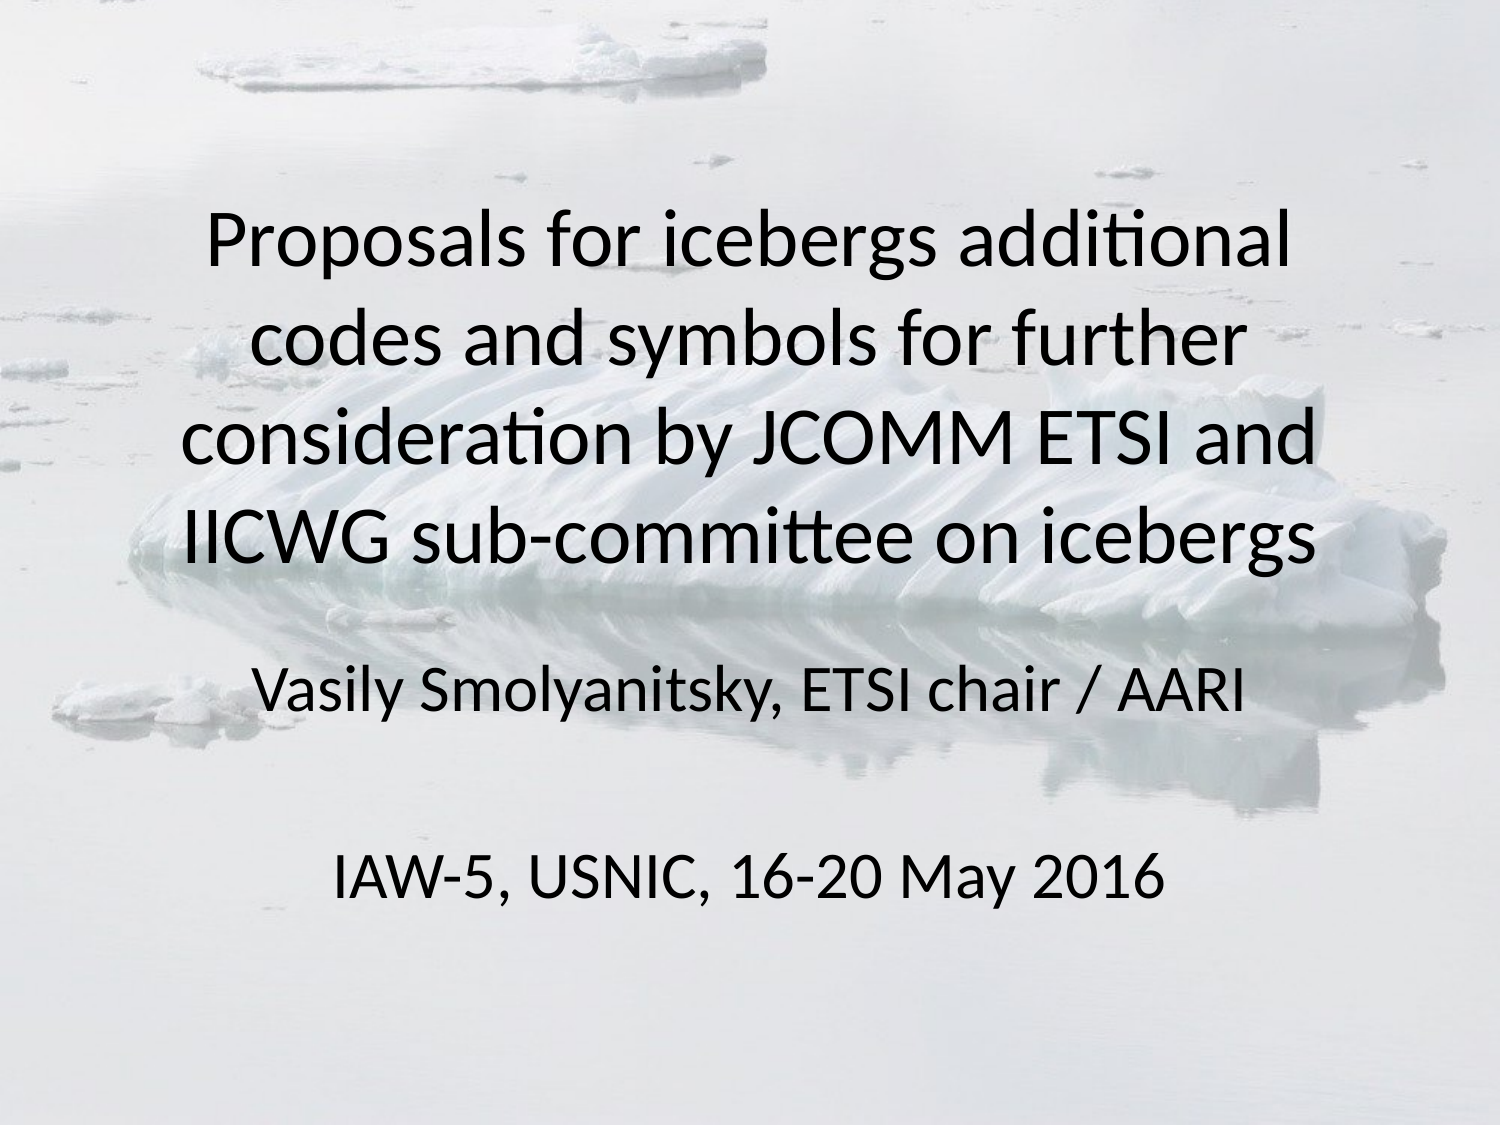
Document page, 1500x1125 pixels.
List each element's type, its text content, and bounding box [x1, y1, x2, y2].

subtitle Vasily Smolyanitsky, ETSI chair / AARI IAW-5, USNIC, 16-20 May 2016 [225, 637, 1275, 925]
title Proposals for icebergs additional codes and symbols for further consideration by JCOMM ETSI and IICWG sub-committee on icebergs [112, 172, 1388, 591]
picture [0, 0, 1500, 1125]
